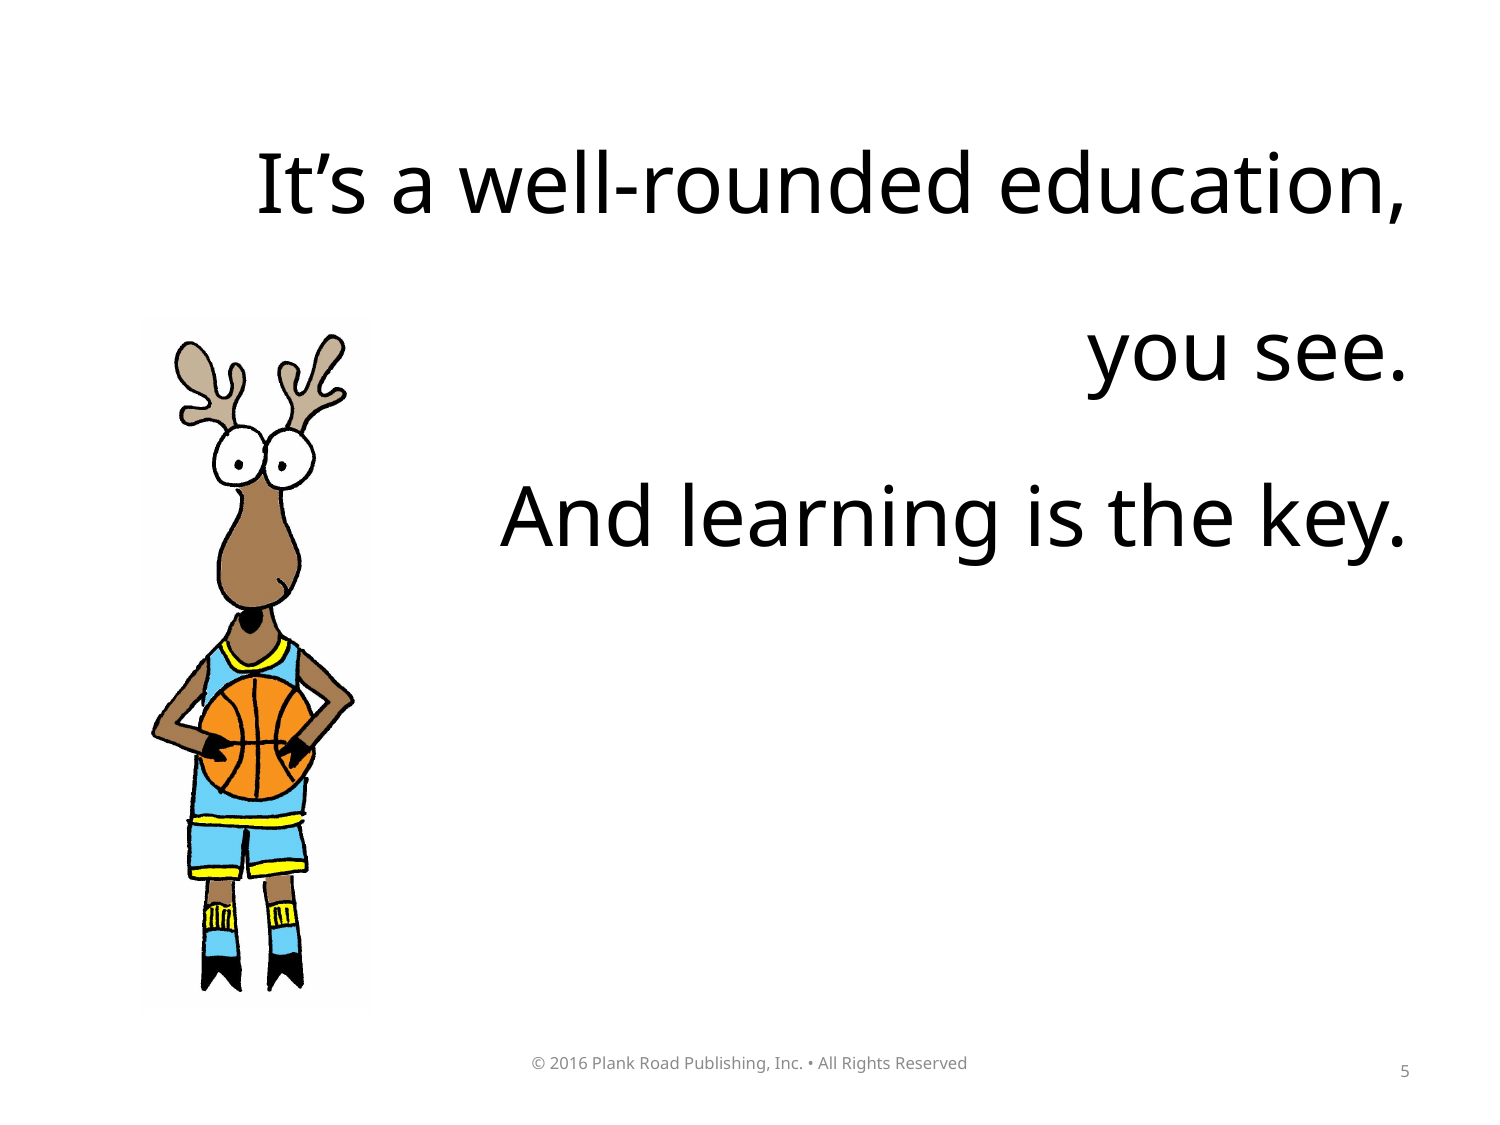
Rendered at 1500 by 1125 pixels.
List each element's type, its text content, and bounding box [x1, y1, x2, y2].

list It’s a well-rounded education, you see. And learning is the key. [75, 72, 1425, 1014]
picture [140, 316, 372, 1014]
slide_number 5 [1074, 1042, 1425, 1103]
